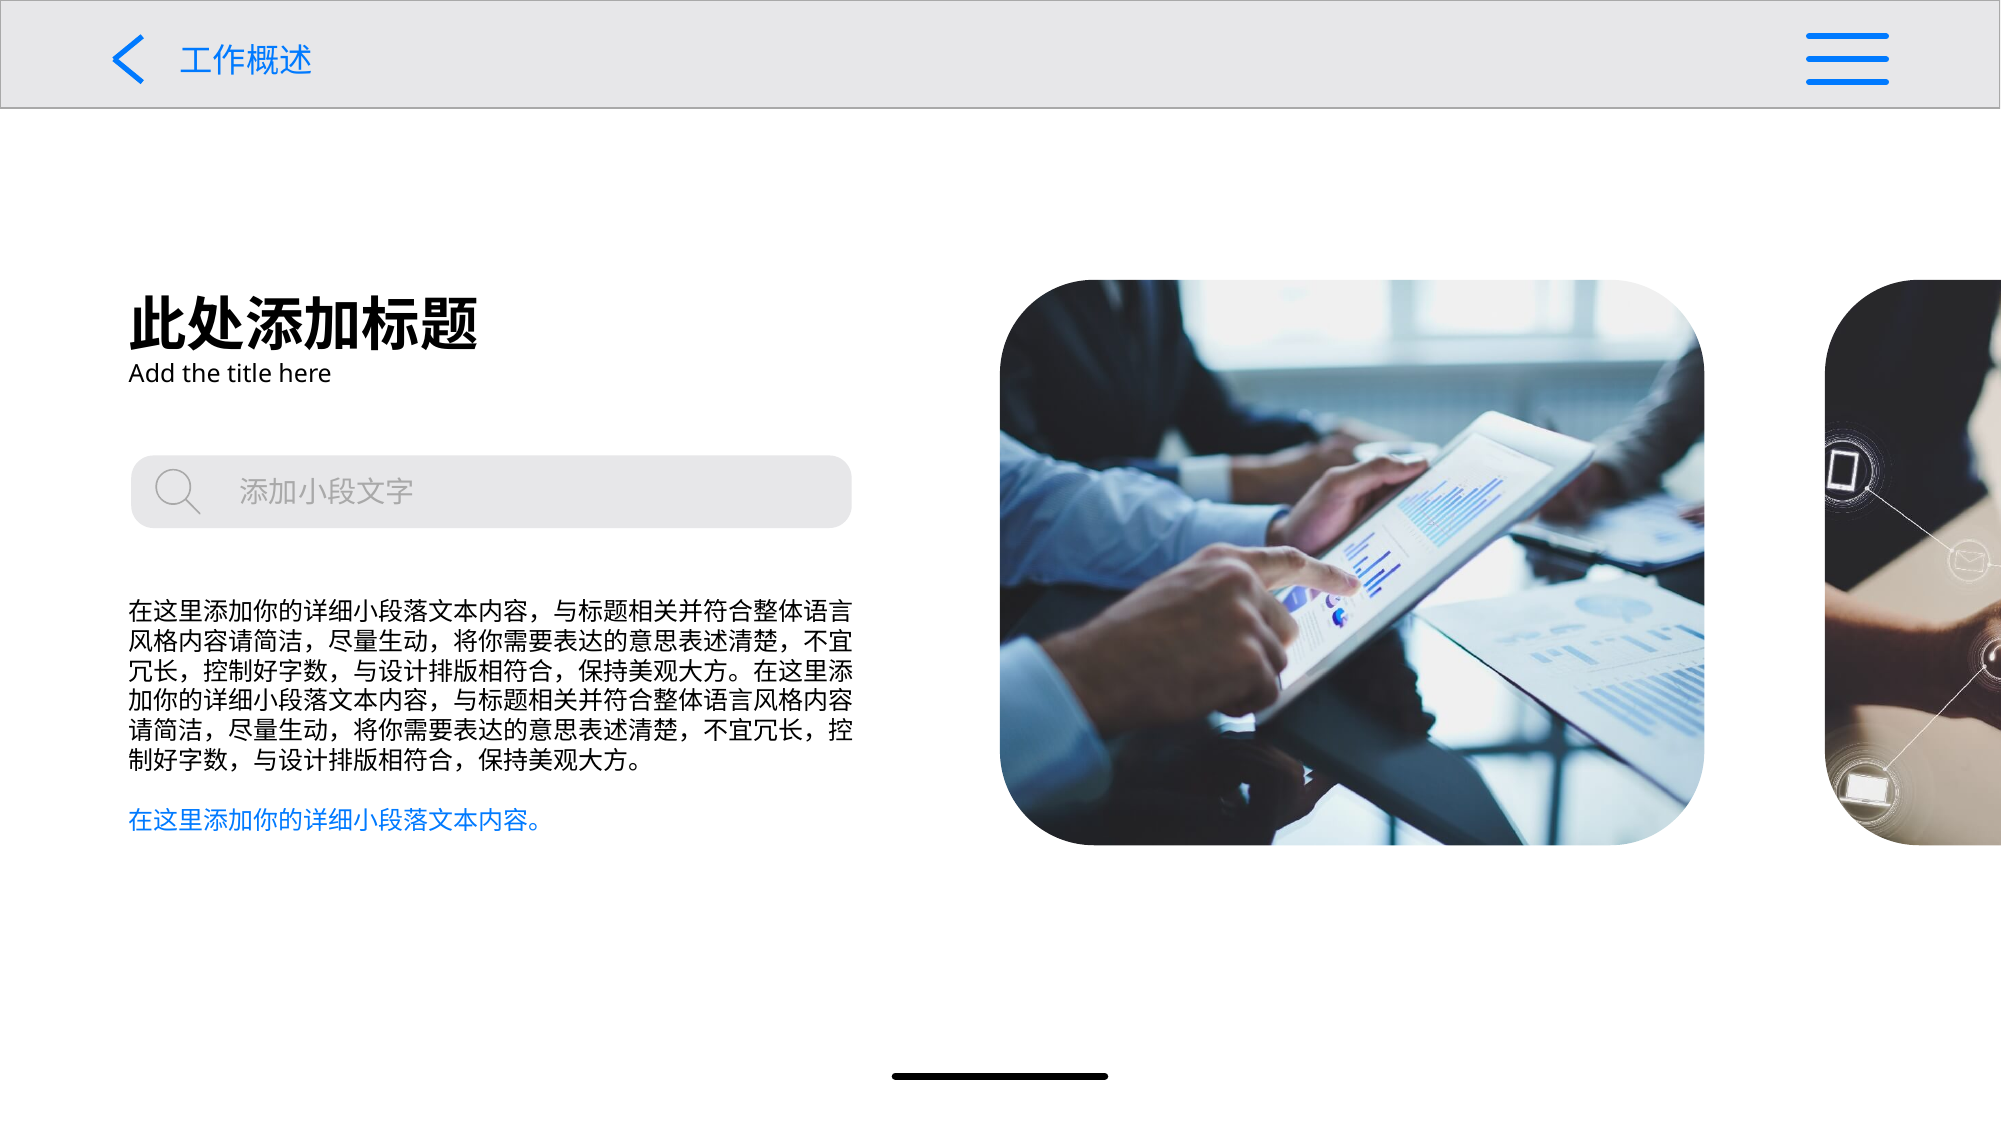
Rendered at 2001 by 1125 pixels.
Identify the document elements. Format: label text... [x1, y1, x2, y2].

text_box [131, 455, 852, 529]
text_box 在这里添加你的详细小段落文本内容，与标题相关并符合整体语言风格内容请简洁，尽量生动，将你需要表达的意思表述清楚，不宜冗长，控制好字数，与设计排版相符合，保持美观大方。在这里添加你的详细小段落文本内容，与标题相关并符合整体语言风格内容请简洁，尽量生动，将你需要表达的意思表述清楚，不宜冗长，控制好字数，与设计排版相符合，保持美观大方。 在这里添加你的详细小段落文本内容。 [114, 587, 893, 842]
picture [999, 279, 1705, 846]
picture [1824, 279, 2001, 846]
text_box 此处添加标题 Add the title here [114, 279, 532, 395]
